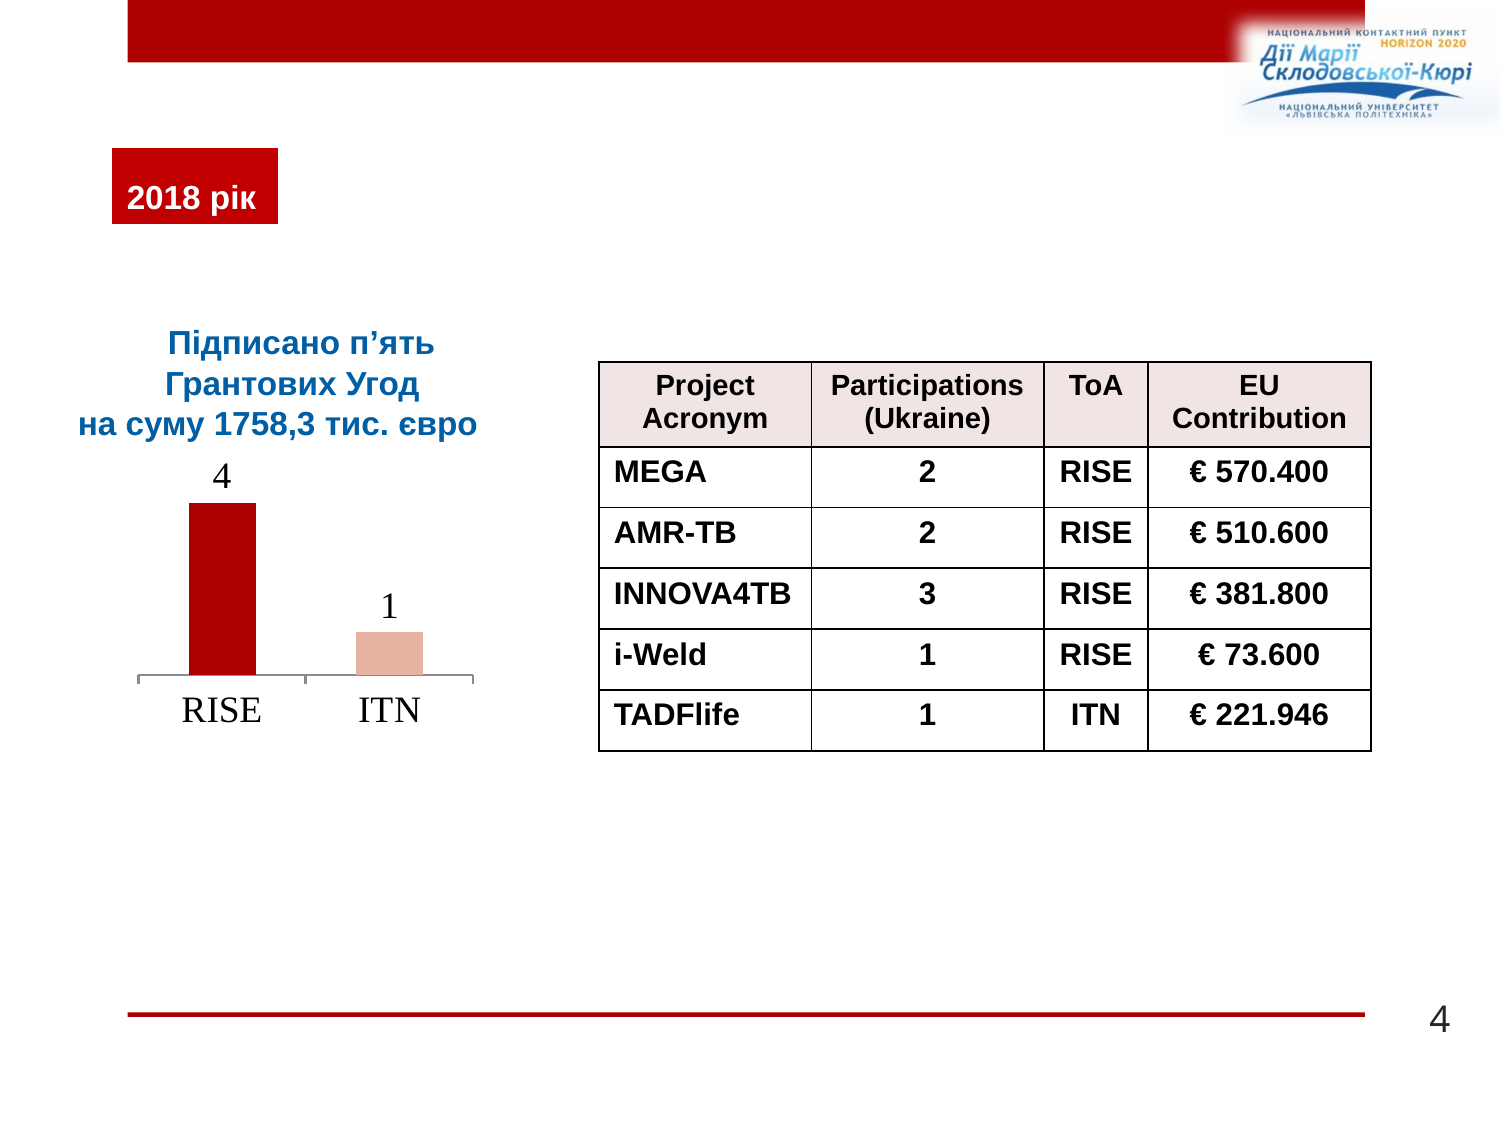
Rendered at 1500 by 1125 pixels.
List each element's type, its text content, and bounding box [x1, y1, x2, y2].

table_cell TADFlife [600, 691, 811, 750]
table_cell € 381.800 [1149, 569, 1370, 628]
table_cell ITN [1045, 691, 1147, 750]
text_box 2018 рік [112, 148, 278, 224]
table_cell 3 [812, 569, 1043, 628]
table_cell € 570.400 [1149, 448, 1370, 507]
table_cell 1 [812, 630, 1043, 689]
table_cell RISE [1045, 508, 1147, 567]
table_cell € 73.600 [1149, 630, 1370, 689]
table_cell INNOVA4TB [600, 569, 811, 628]
chart [64, 455, 527, 784]
table_cell 2 [812, 508, 1043, 567]
table_cell MEGA [600, 448, 811, 507]
text_box Підписано п’ять Грантових Угод на суму 1758,3 тис. євро [63, 314, 540, 449]
picture [1220, 4, 1500, 138]
slide_number 4 [1340, 987, 1466, 1048]
table_cell AMR-TB [600, 508, 811, 567]
table_cell € 221.946 [1149, 691, 1370, 750]
table_header Participations (Ukraine) [812, 363, 1043, 446]
table_header Project Acronym [600, 363, 811, 446]
table_cell RISE [1045, 569, 1147, 628]
table_header EU Contribution [1149, 363, 1370, 446]
table_cell 1 [812, 691, 1043, 750]
table_cell 2 [812, 448, 1043, 507]
table_cell RISE [1045, 630, 1147, 689]
table_cell € 510.600 [1149, 508, 1370, 567]
table_cell i-Weld [600, 630, 811, 689]
table_cell RISE [1045, 448, 1147, 507]
table_header ToA [1045, 363, 1147, 446]
